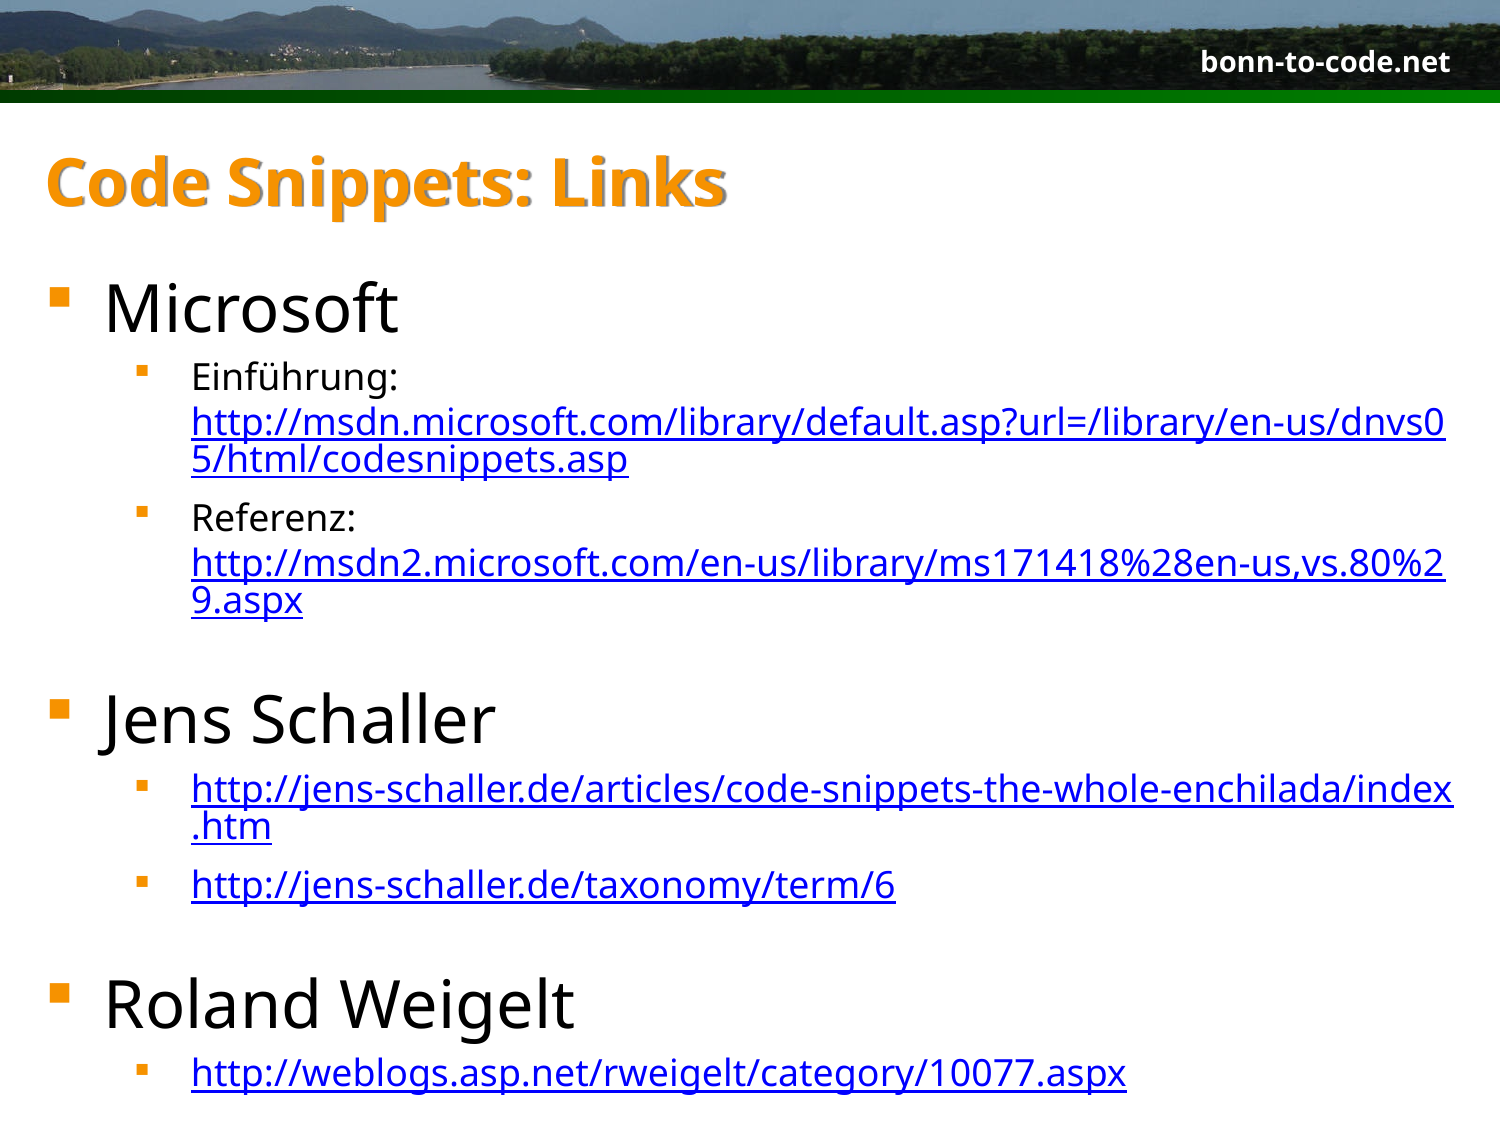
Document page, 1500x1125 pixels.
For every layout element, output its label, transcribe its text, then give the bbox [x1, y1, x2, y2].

title Code Snippets: Links [29, 101, 1471, 257]
picture [0, 0, 1500, 90]
list Microsoft Einführung: http://msdn.microsoft.com/library/default.asp?url=/library/en-us/dnvs05/html/codesnippets.asp Referenz: http://msdn2.microsoft.com/en-us/library/ms171418%28en-us,vs.80%29.aspx Jens Schaller http://jens-schaller.de/articles/code-snippets-the-whole-enchilada/index.htm http://jens-schaller.de/taxonomy/term/6 Roland Weigelt http://weblogs.asp.net/rweigelt/category/10077.aspx [29, 257, 1471, 1114]
